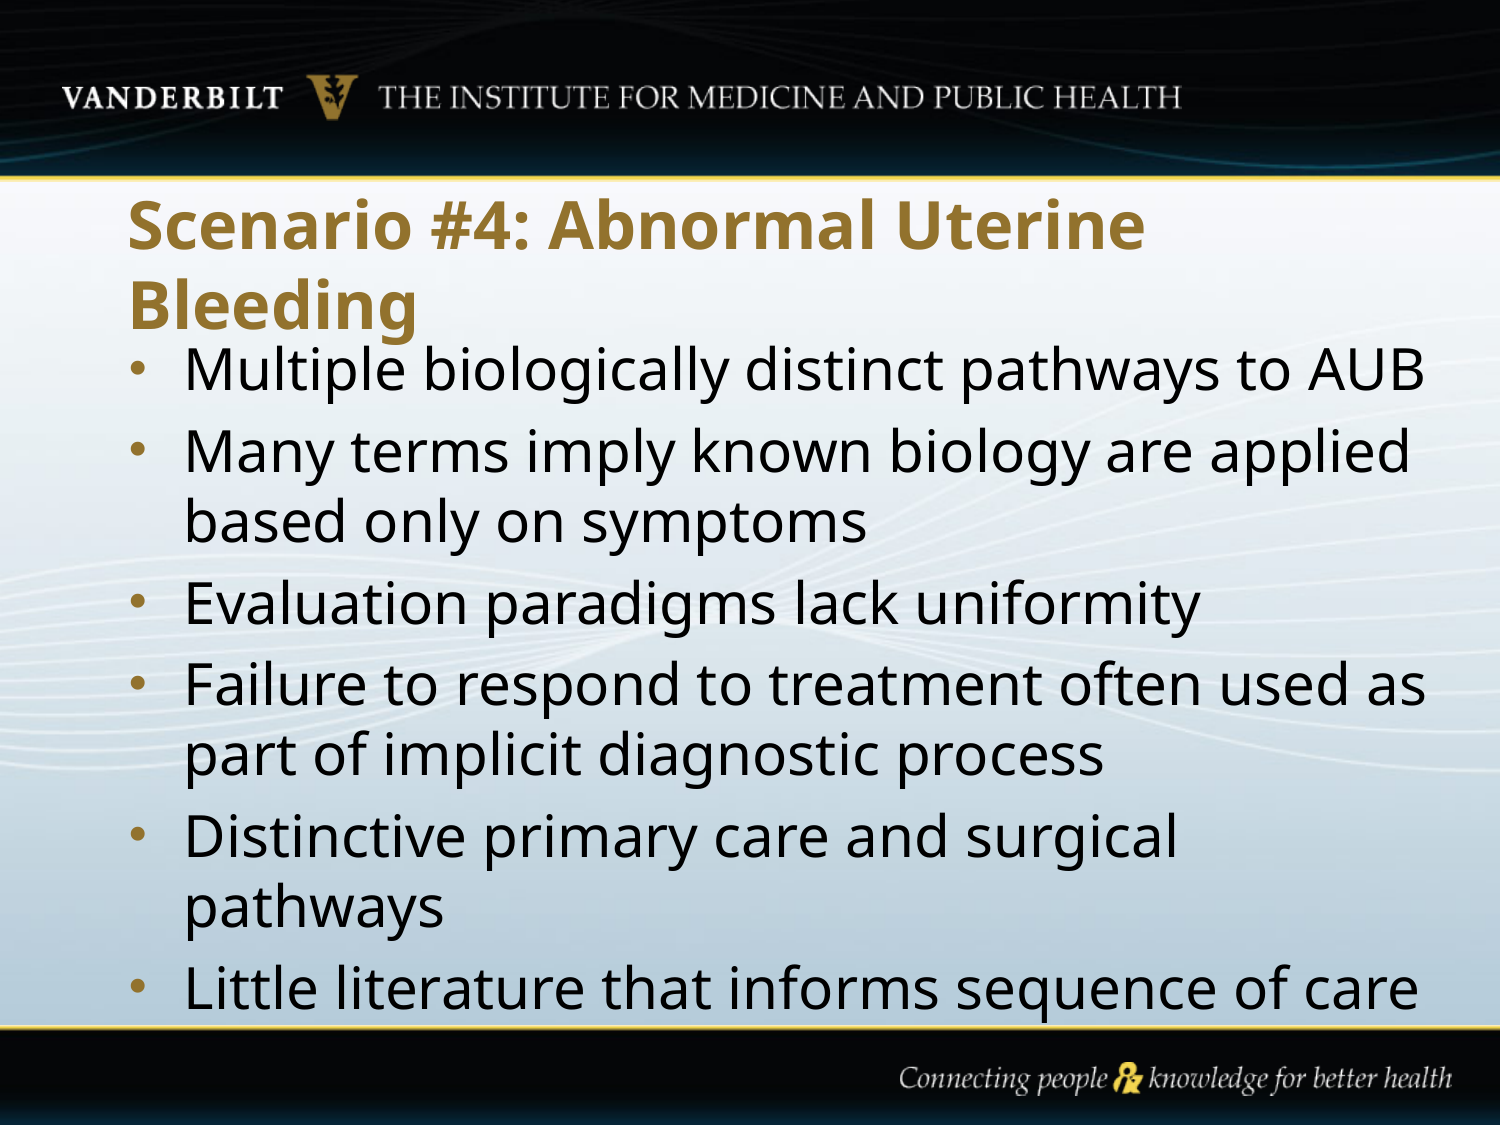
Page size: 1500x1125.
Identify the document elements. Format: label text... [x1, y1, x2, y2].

title Scenario #4: Abnormal Uterine Bleeding [112, 212, 1426, 313]
picture [0, 0, 1500, 1125]
list Multiple biologically distinct pathways to AUB Many terms imply known biology are applied based only on symptoms Evaluation paradigms lack uniformity Failure to respond to treatment often used as part of implicit diagnostic process Distinctive primary care and surgical pathways Little literature that informs sequence of care [112, 324, 1451, 963]
